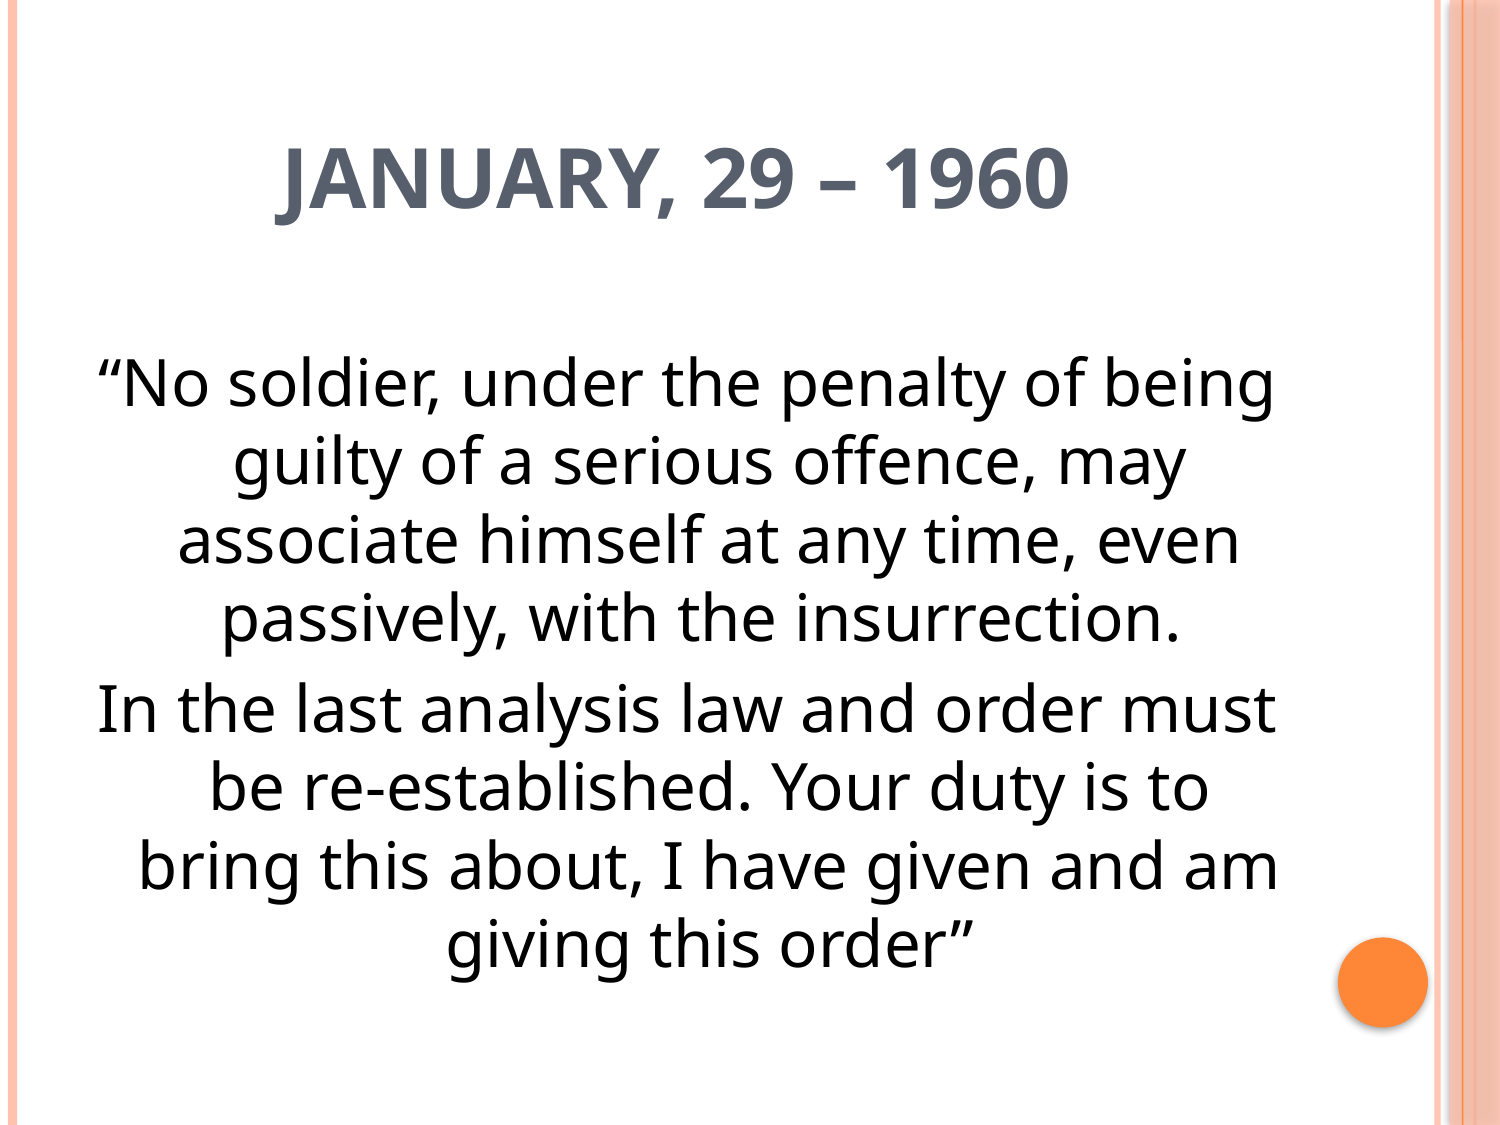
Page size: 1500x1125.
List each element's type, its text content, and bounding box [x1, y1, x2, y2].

list “No soldier, under the penalty of being guilty of a serious offence, may associate himself at any time, even passively, with the insurrection. In the last analysis law and order must be re-established. Your duty is to bring this about, I have given and am giving this order” [75, 262, 1300, 1062]
title JANUARY, 29 – 1960 [75, 45, 1300, 233]
